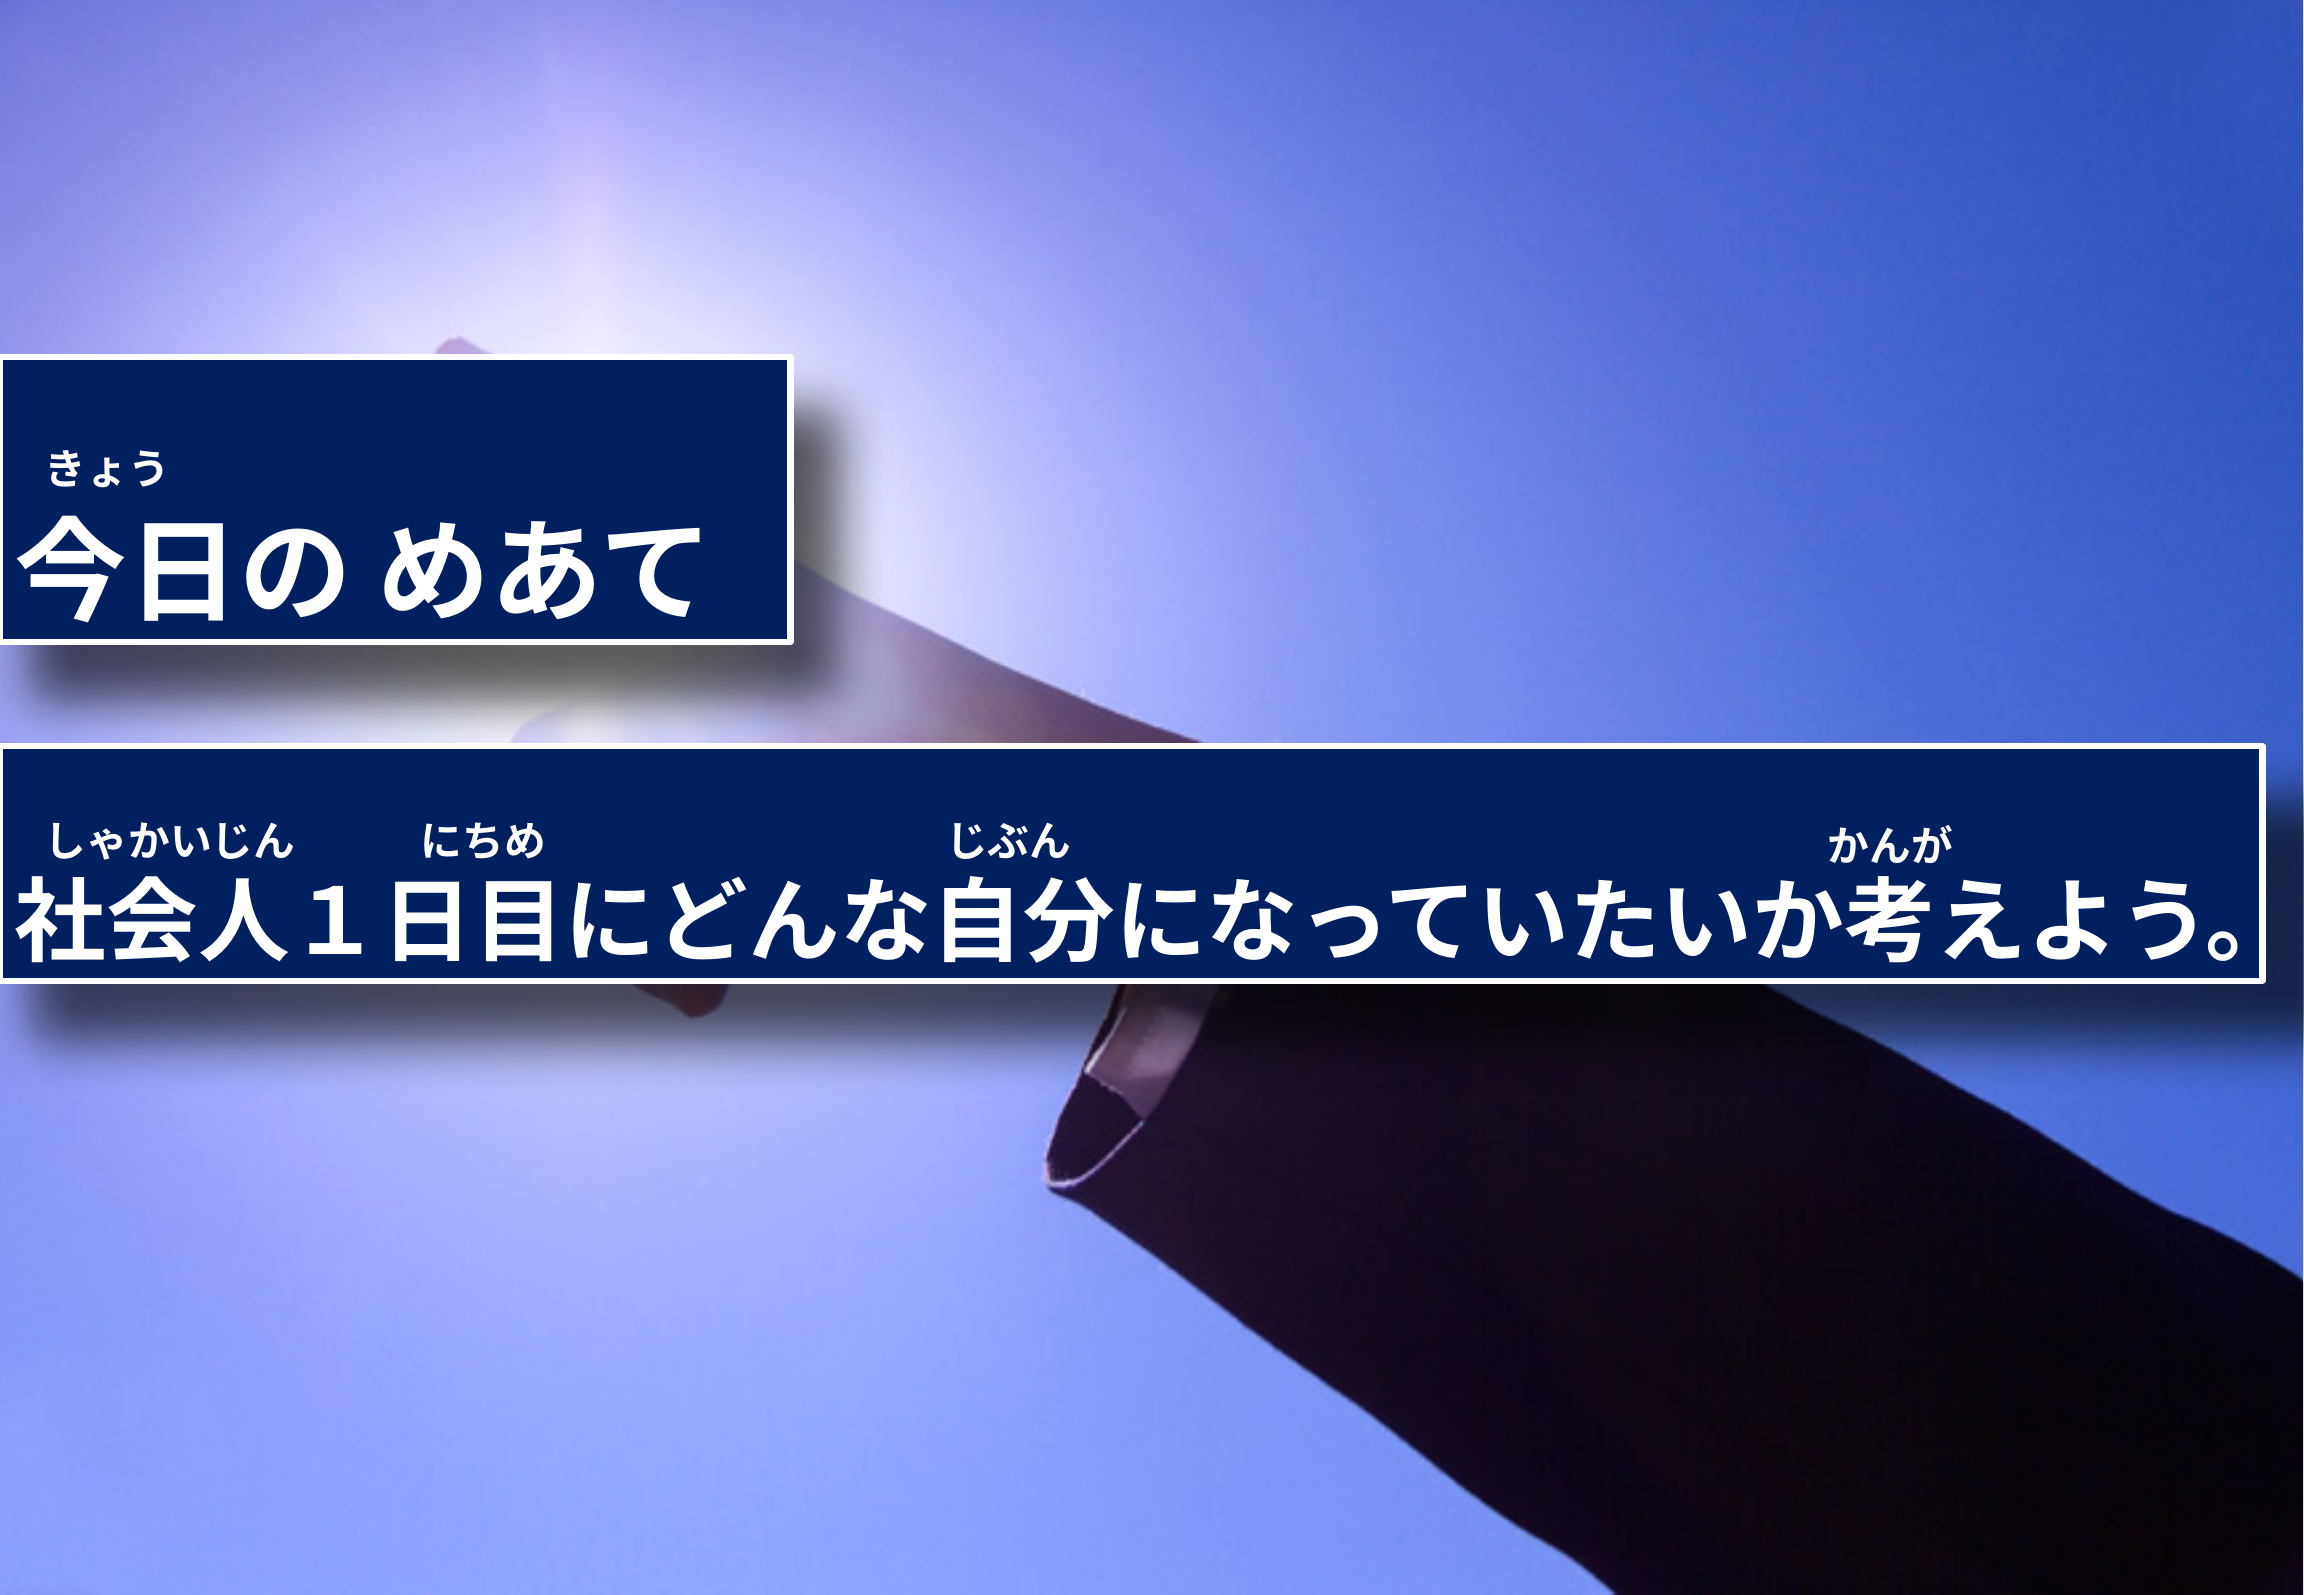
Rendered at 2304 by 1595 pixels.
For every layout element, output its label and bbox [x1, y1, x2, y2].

text_box [0, 746, 2263, 984]
picture [0, 0, 2304, 1595]
